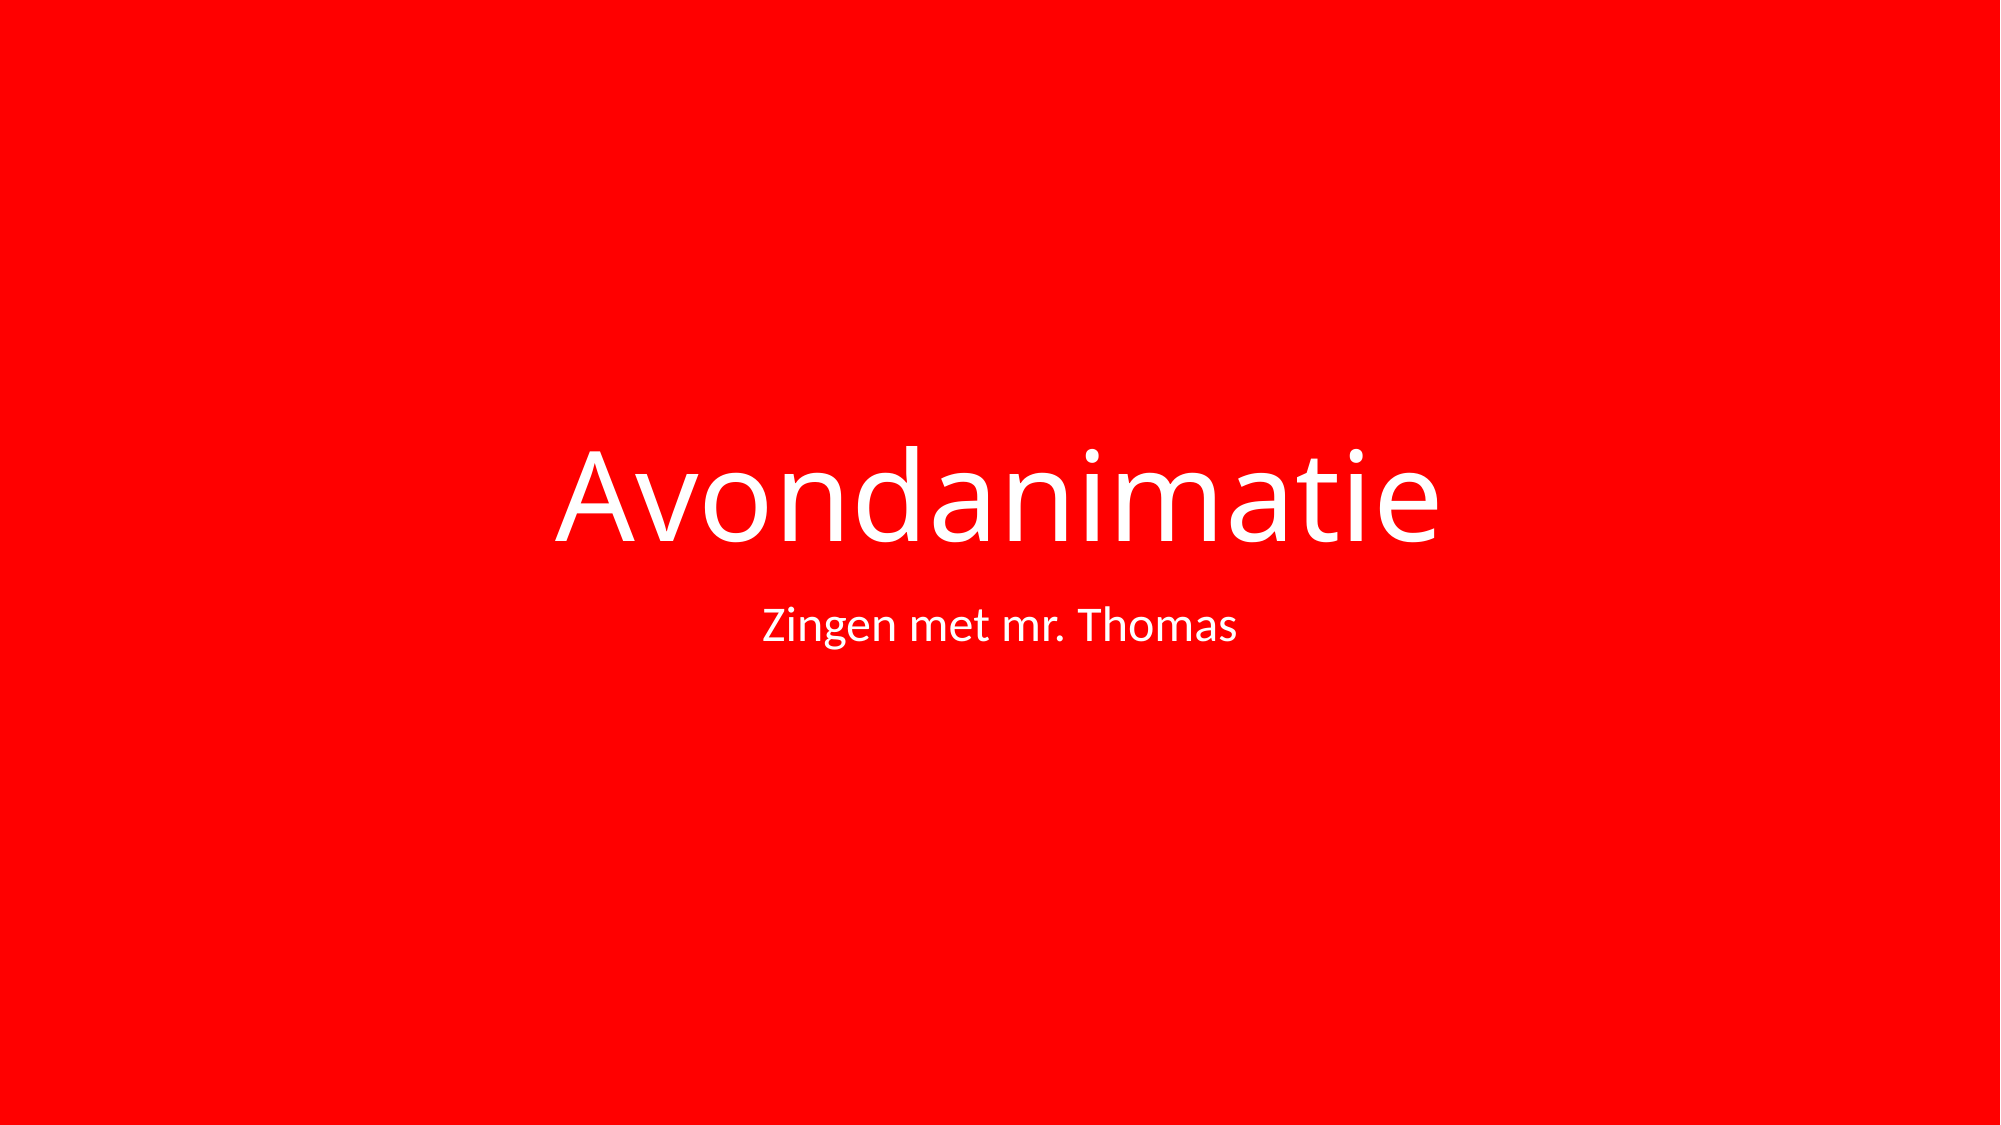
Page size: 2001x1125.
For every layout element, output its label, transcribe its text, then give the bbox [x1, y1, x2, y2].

title Avondanimatie [249, 184, 1750, 576]
subtitle Zingen met mr. Thomas [249, 590, 1750, 863]
